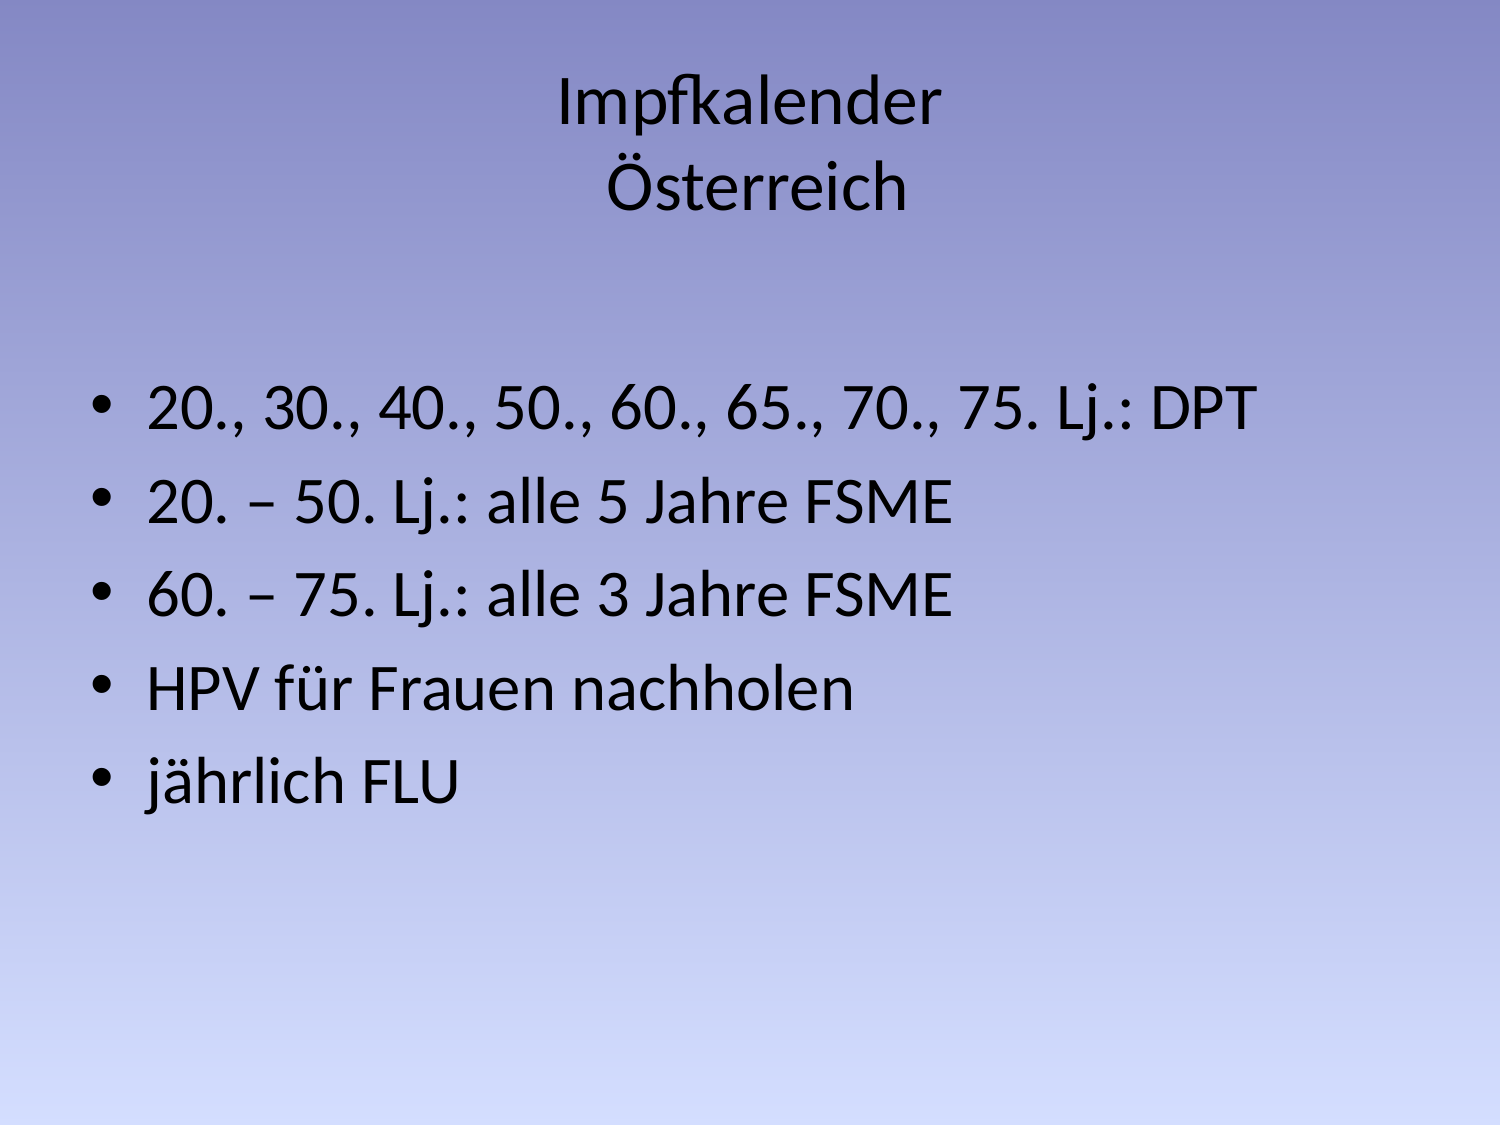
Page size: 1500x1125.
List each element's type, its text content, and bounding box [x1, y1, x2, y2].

title Impfkalender Österreich [75, 45, 1425, 233]
list 20., 30., 40., 50., 60., 65., 70., 75. Lj.: DPT 20. – 50. Lj.: alle 5 Jahre FSME 60. – 75. Lj.: alle 3 Jahre FSME HPV für Frauen nachholen jährlich FLU [75, 262, 1425, 1005]
